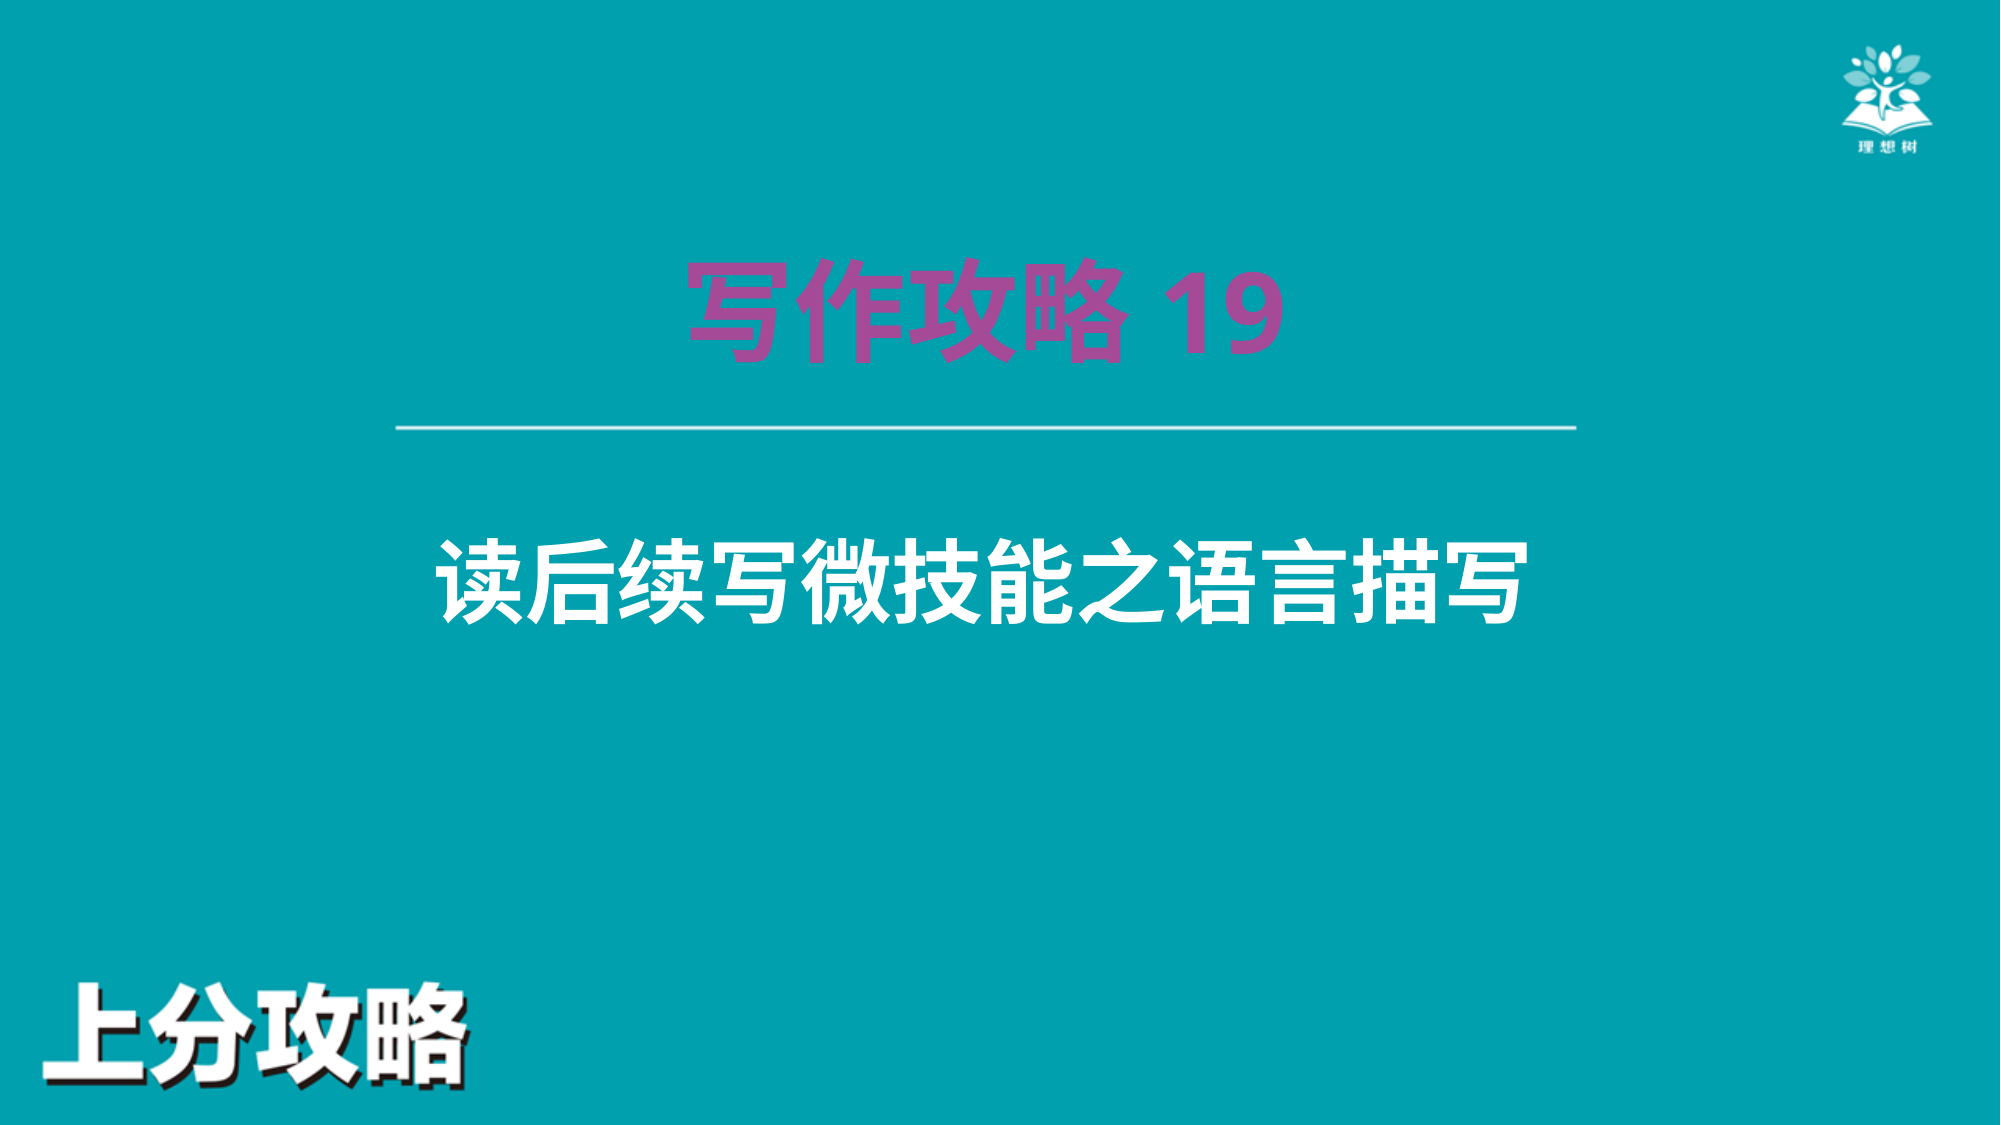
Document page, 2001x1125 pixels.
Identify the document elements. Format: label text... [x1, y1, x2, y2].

text_box 读后续写微技能之语言描写 [391, 460, 1577, 696]
text_box 写作攻略19 [391, 231, 1577, 384]
picture [0, 0, 2000, 1125]
